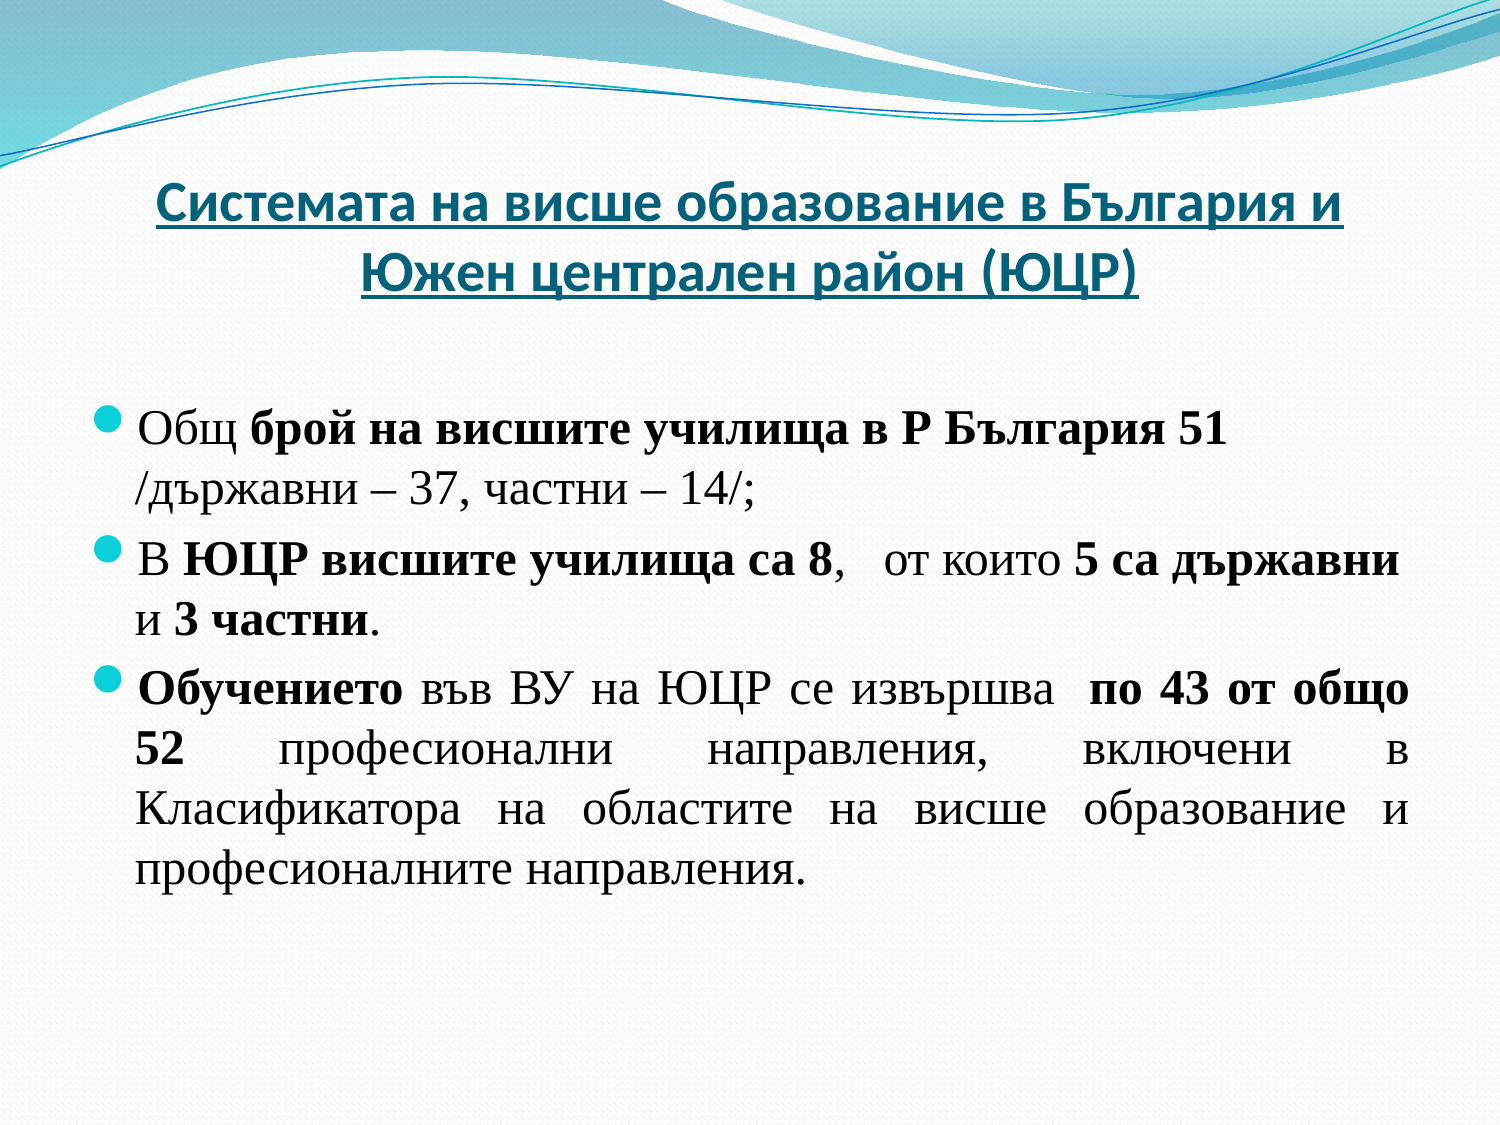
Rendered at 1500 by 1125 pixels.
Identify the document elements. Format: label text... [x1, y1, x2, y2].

title Системата на висше образование в България и Южен централен район (ЮЦР) [74, 115, 1426, 304]
list Общ брой на висшите училища в Р България 51 /държавни – 37, частни – 14/; В ЮЦР висшите училища са 8, от които 5 са държавни и 3 частни. Обучението във ВУ на ЮЦР се извършва по 43 от общо 52 професионални направления, включени в Класификатора на областите на висше образование и професионалните направления. [74, 317, 1426, 1038]
